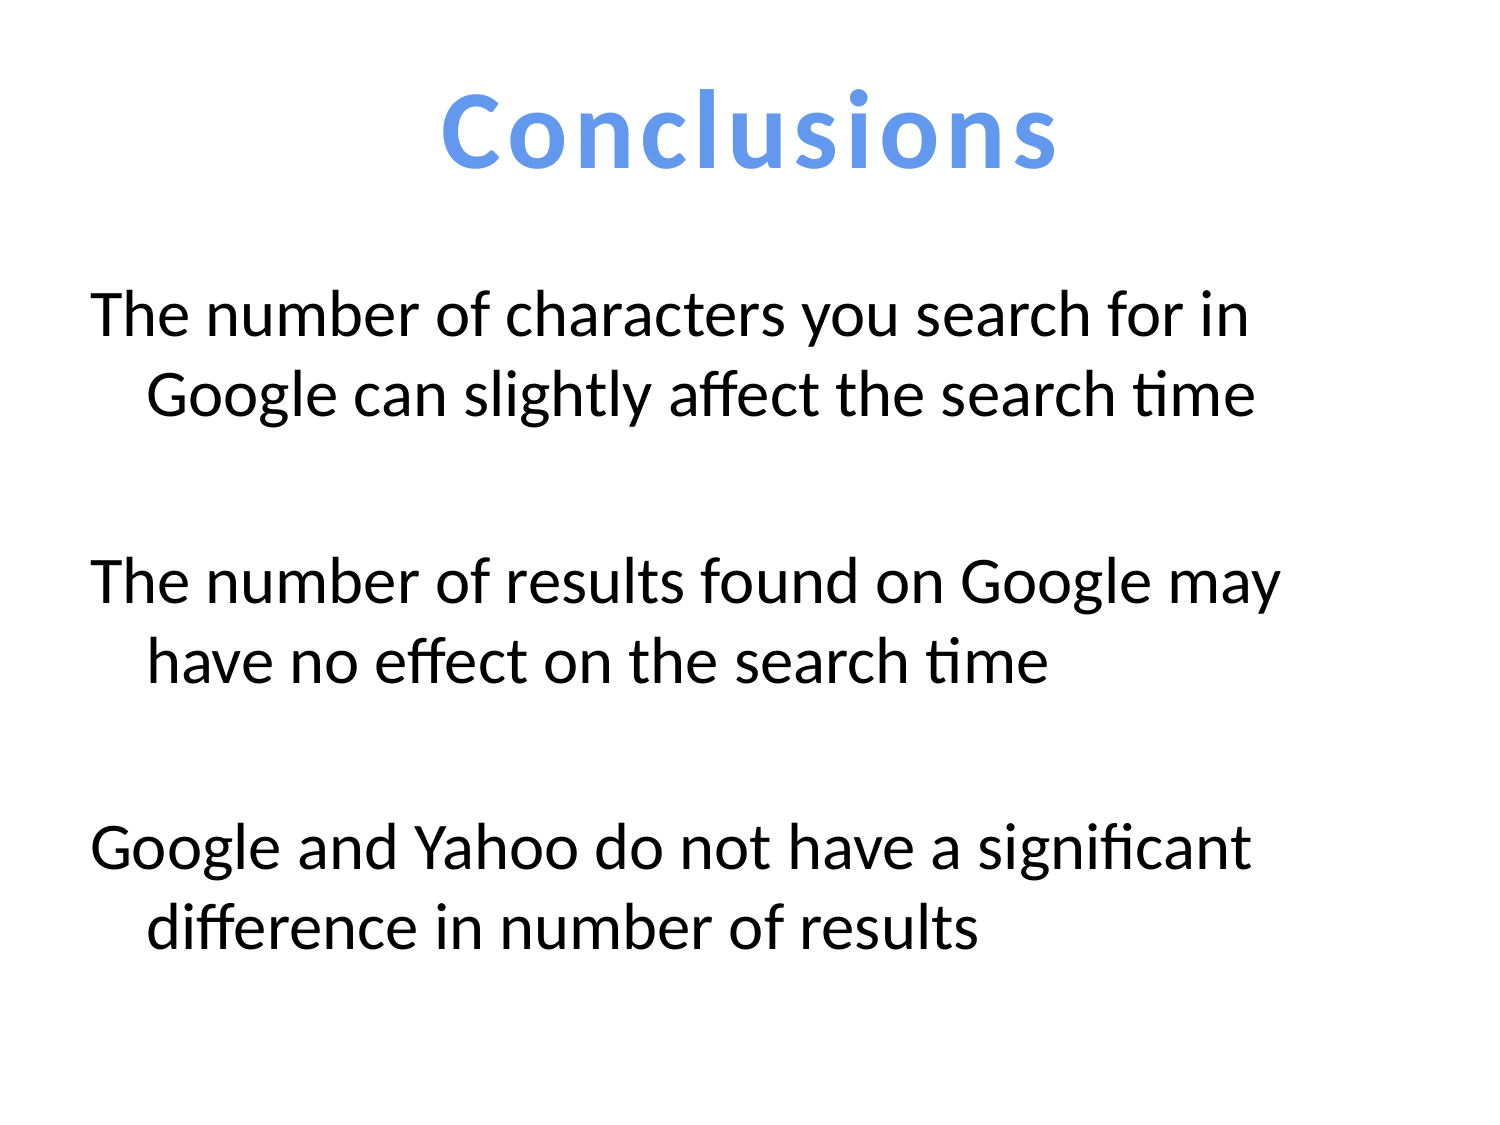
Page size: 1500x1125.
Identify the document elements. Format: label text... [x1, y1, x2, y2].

text_box Conclusions [426, 48, 1074, 199]
list The number of characters you search for in Google can slightly affect the search time The number of results found on Google may have no effect on the search time Google and Yahoo do not have a significant difference in number of results [75, 262, 1425, 1005]
